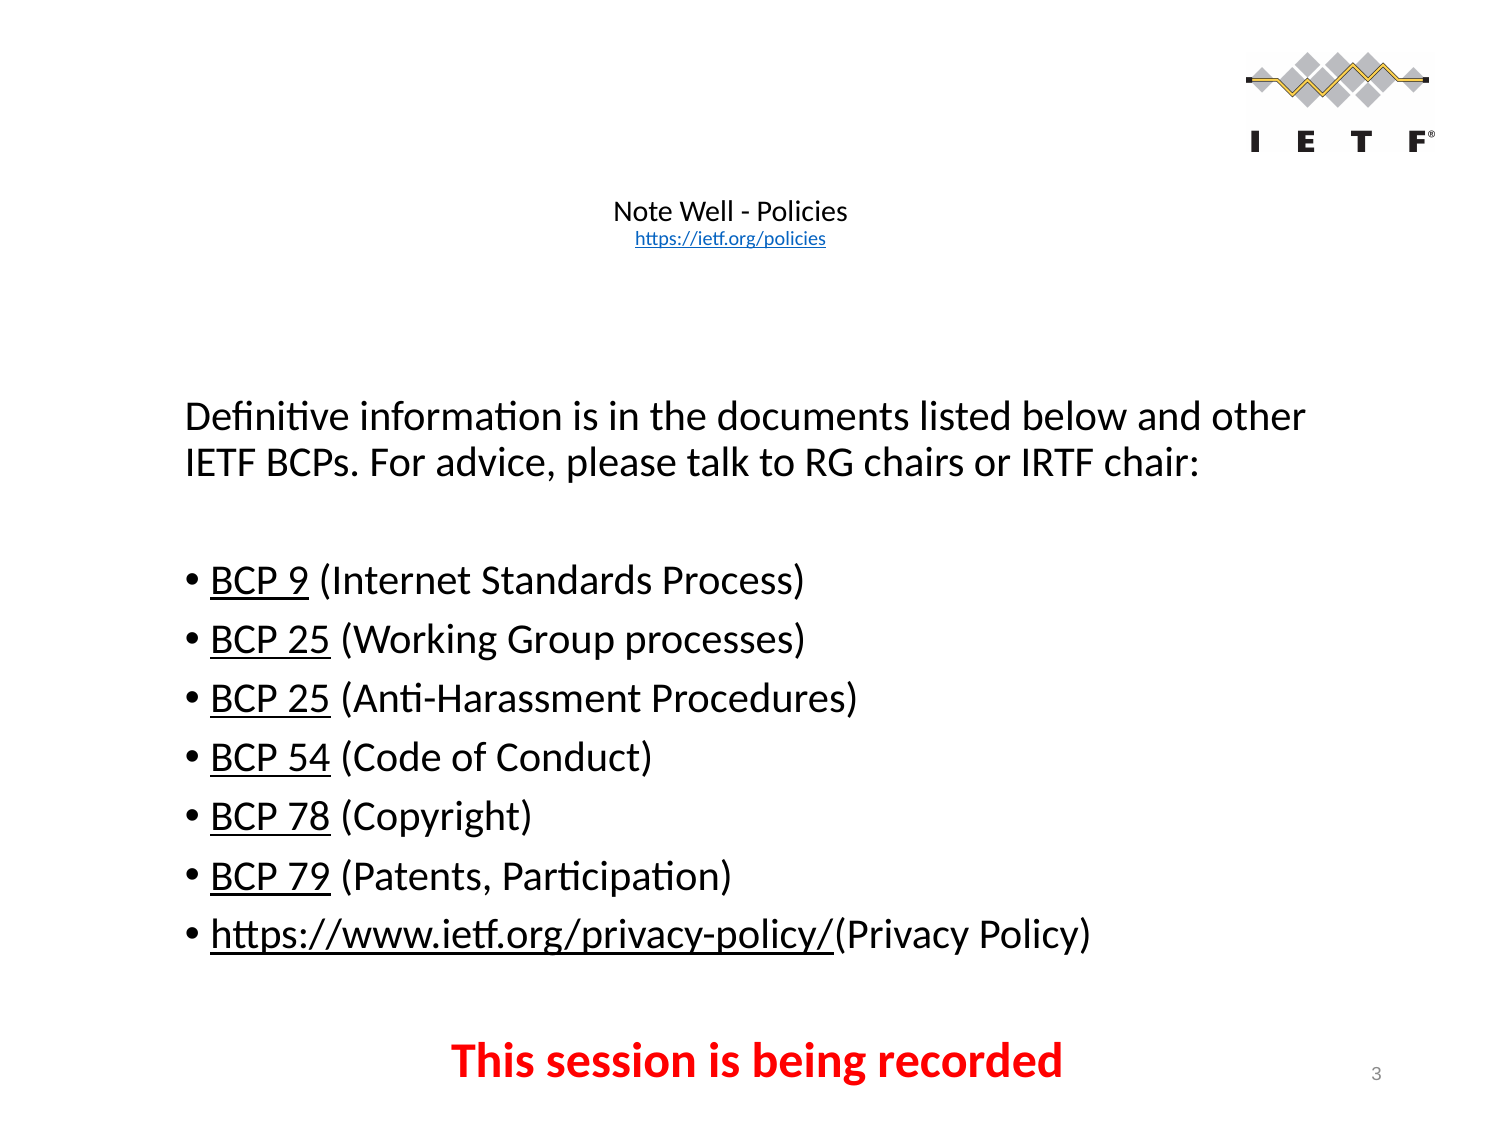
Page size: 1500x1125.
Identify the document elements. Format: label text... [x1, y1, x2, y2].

picture [1246, 52, 1435, 152]
title Note Well - Policies https://ietf.org/policies [144, 187, 1318, 288]
slide_number 3 [1059, 1042, 1397, 1103]
text_box [730, 537, 769, 587]
list Definitive information is in the documents listed below and other IETF BCPs. For advice, please talk to RG chairs or IRTF chair: BCP 9 (Internet Standards Process) BCP 25 (Working Group processes) BCP 25 (Anti-Harassment Procedures) BCP 54 (Code of Conduct) BCP 78 (Copyright) BCP 79 (Patents, Participation) https://www.ietf.org/privacy-policy/(Privacy Policy) [169, 386, 1327, 987]
text_box This session is being recorded [436, 1020, 1080, 1095]
